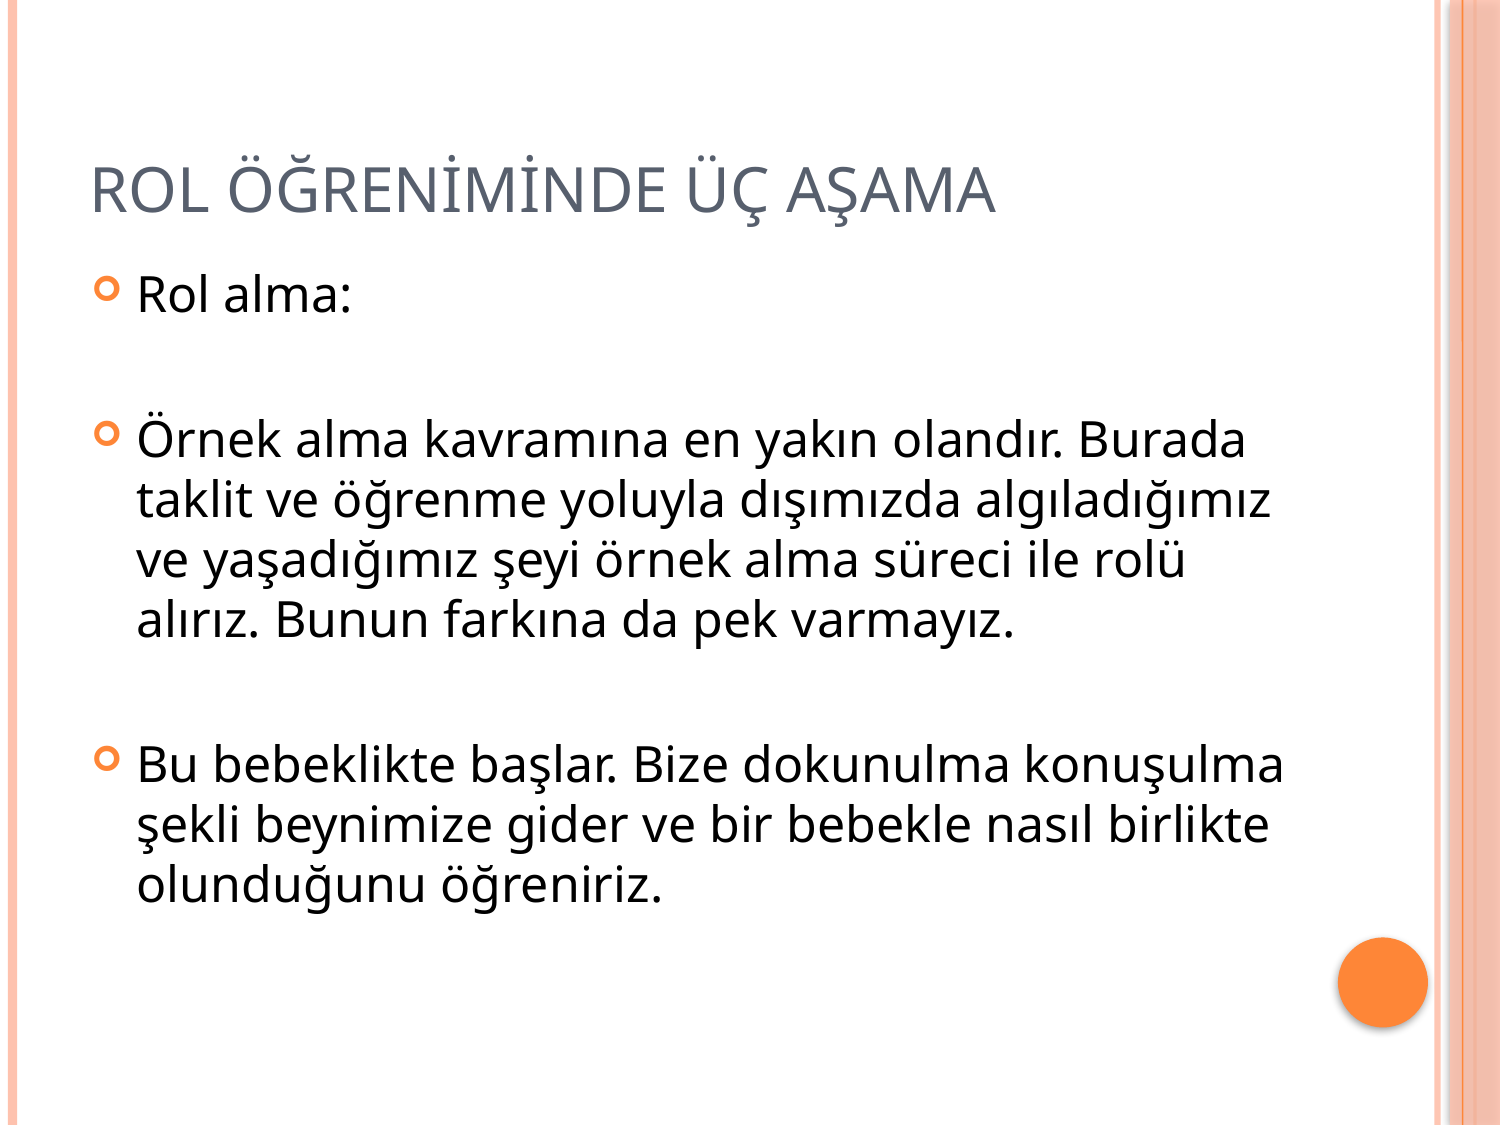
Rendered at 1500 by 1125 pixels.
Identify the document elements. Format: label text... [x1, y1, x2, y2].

list Rol alma: Örnek alma kavramına en yakın olandır. Burada taklit ve öğrenme yoluyla dışımızda algıladığımız ve yaşadığımız şeyi örnek alma süreci ile rolü alırız. Bunun farkına da pek varmayız. Bu bebeklikte başlar. Bize dokunulma konuşulma şekli beynimize gider ve bir bebekle nasıl birlikte olunduğunu öğreniriz. [76, 255, 1302, 1055]
title Rol öğreniminde üç aşama [75, 45, 1300, 233]
